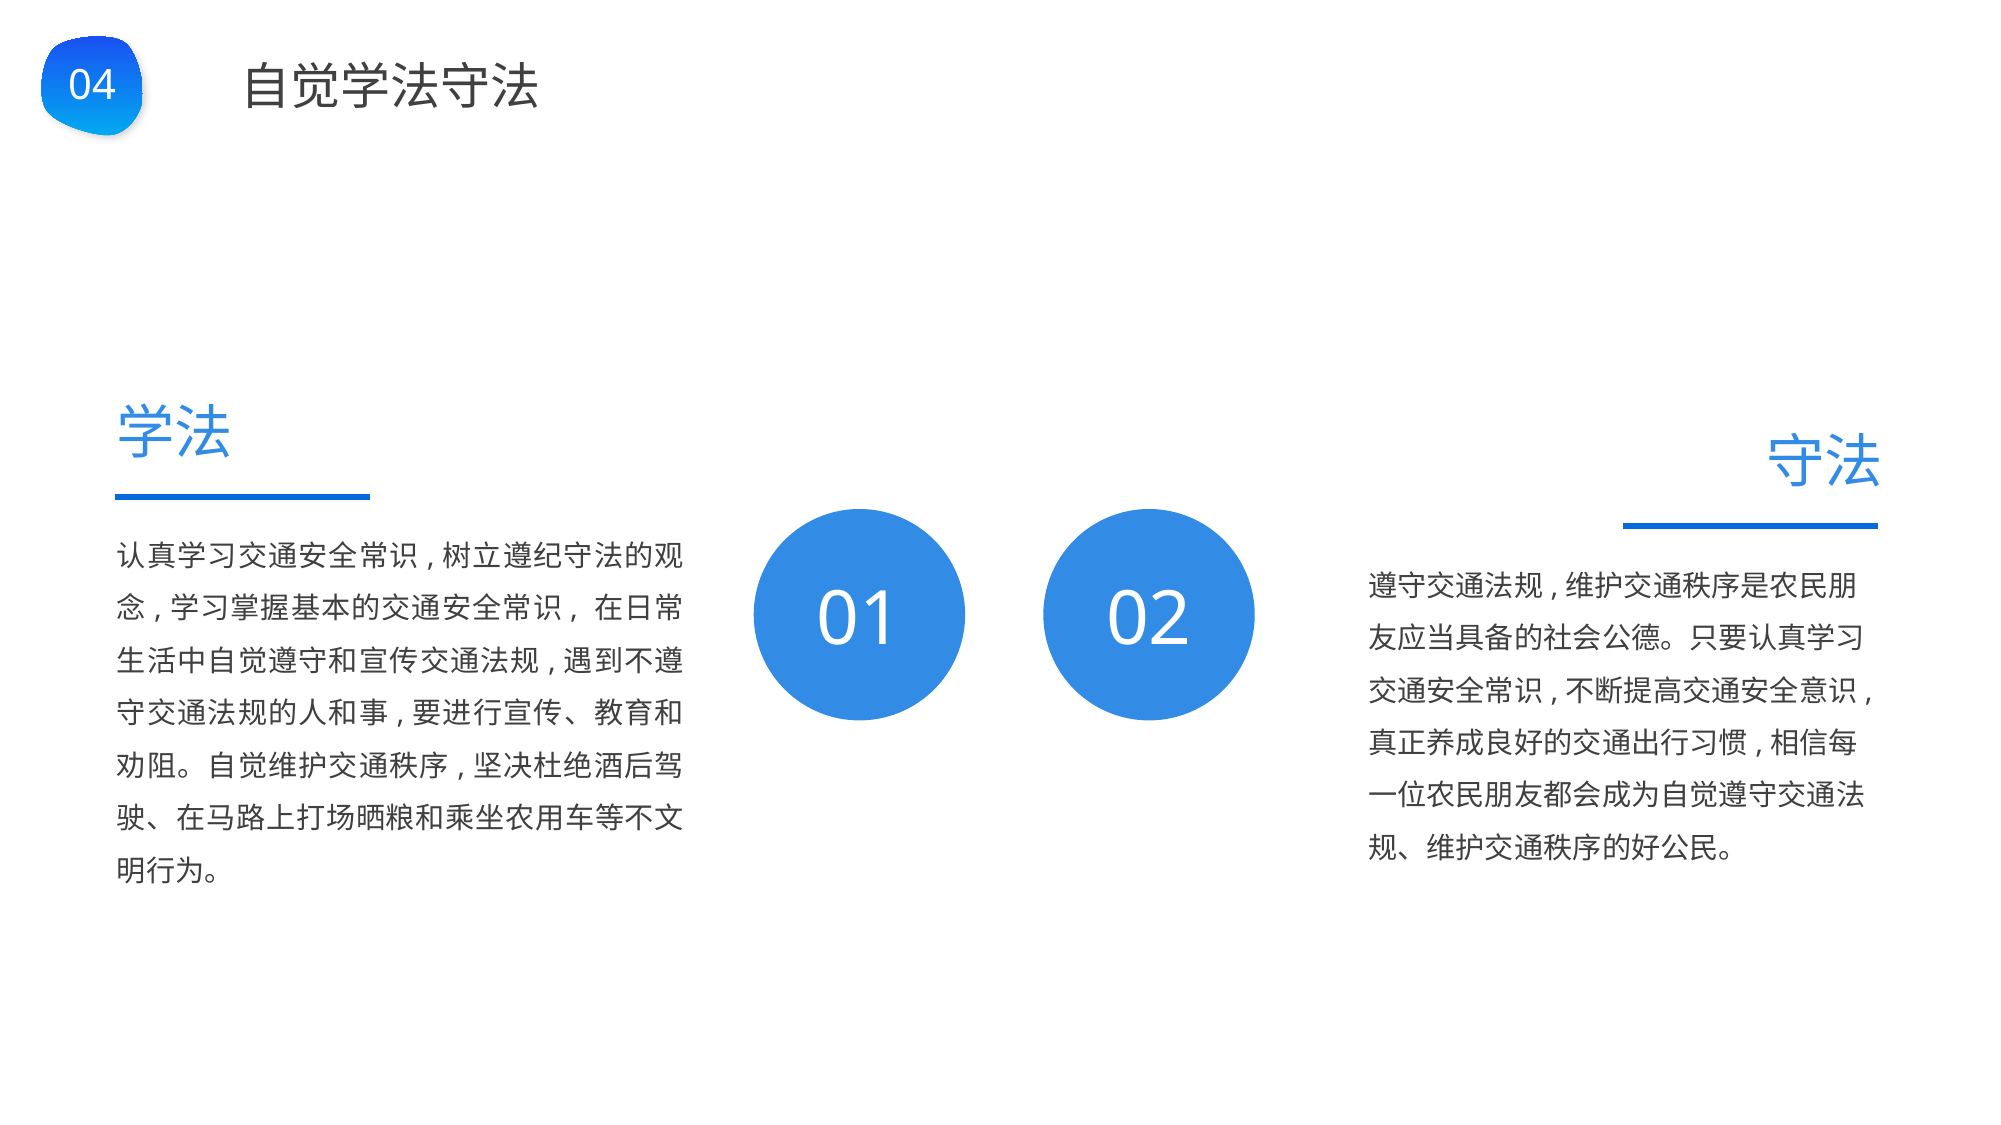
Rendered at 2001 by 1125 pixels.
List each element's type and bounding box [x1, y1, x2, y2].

text_box [101, 387, 740, 899]
text_box [1353, 417, 1898, 876]
text_box [41, 34, 642, 133]
text_box [1043, 194, 2000, 1049]
text_box [0, 194, 966, 1049]
